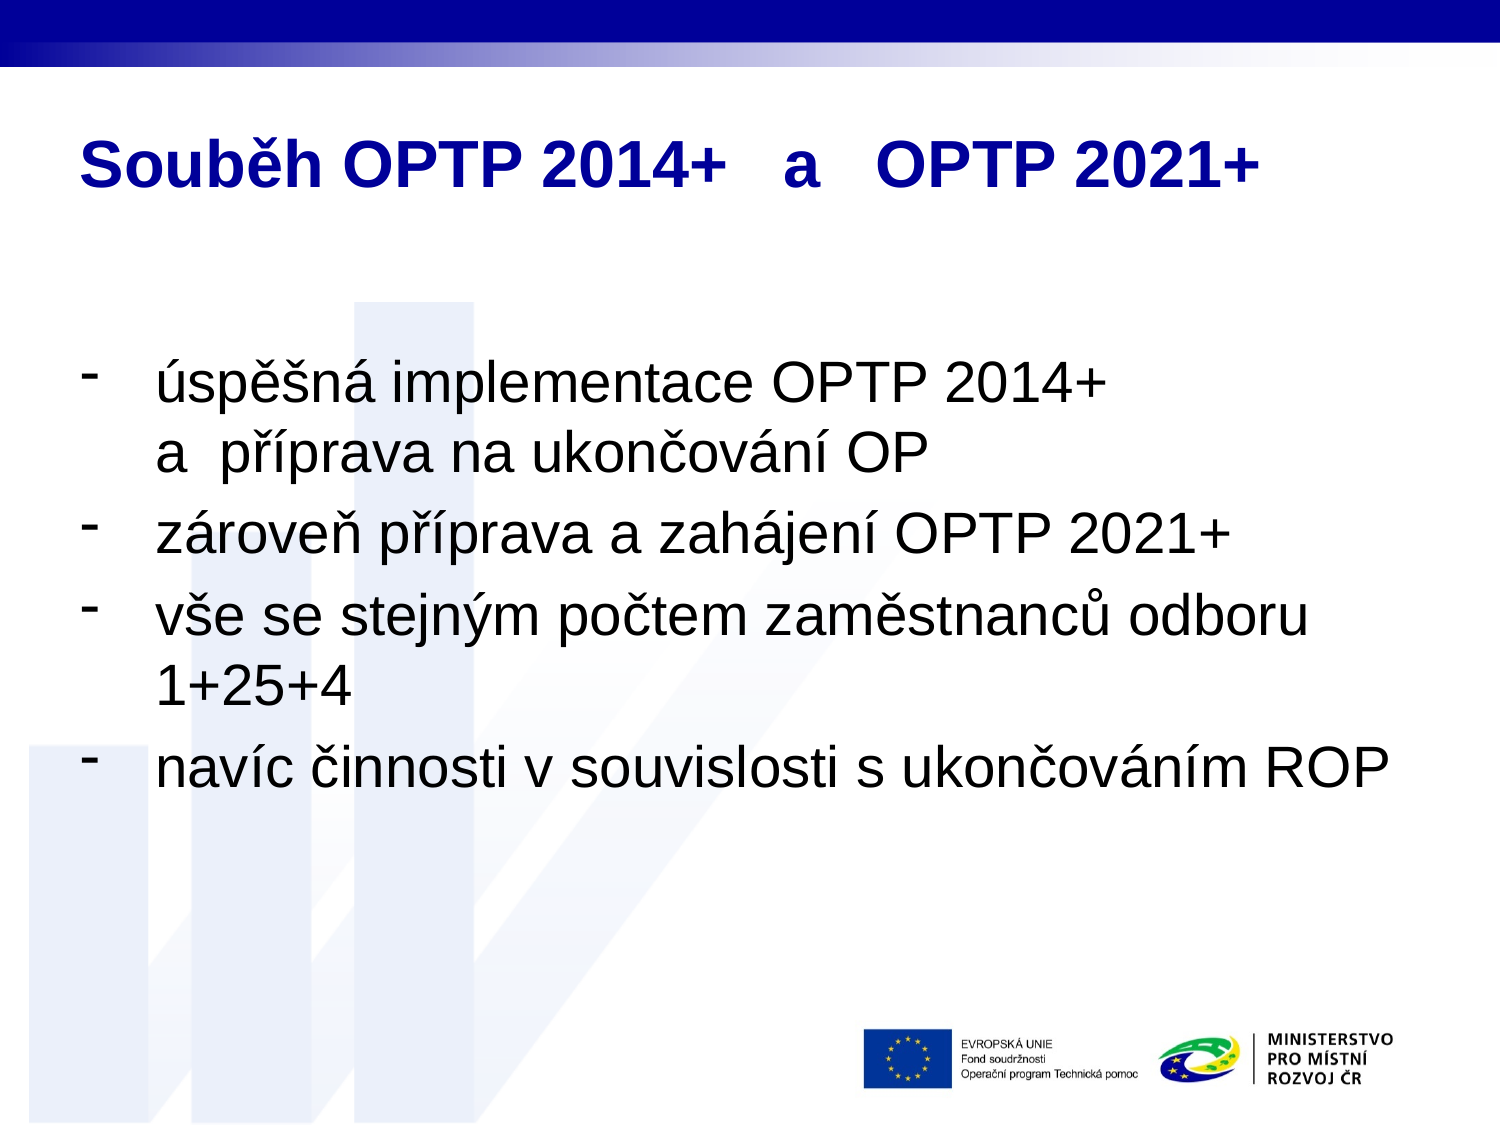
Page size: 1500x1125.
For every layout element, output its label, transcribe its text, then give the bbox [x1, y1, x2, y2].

list úspěšná implementace OPTP 2014+ a příprava na ukončování OP zároveň příprava a zahájení OPTP 2021+ vše se stejným počtem zaměstnanců odboru 1+25+4 navíc činnosti v souvislosti s ukončováním ROP [64, 255, 1425, 1012]
title Souběh OPTP 2014+ a OPTP 2021+ [64, 113, 1425, 197]
picture [29, 302, 1412, 1125]
